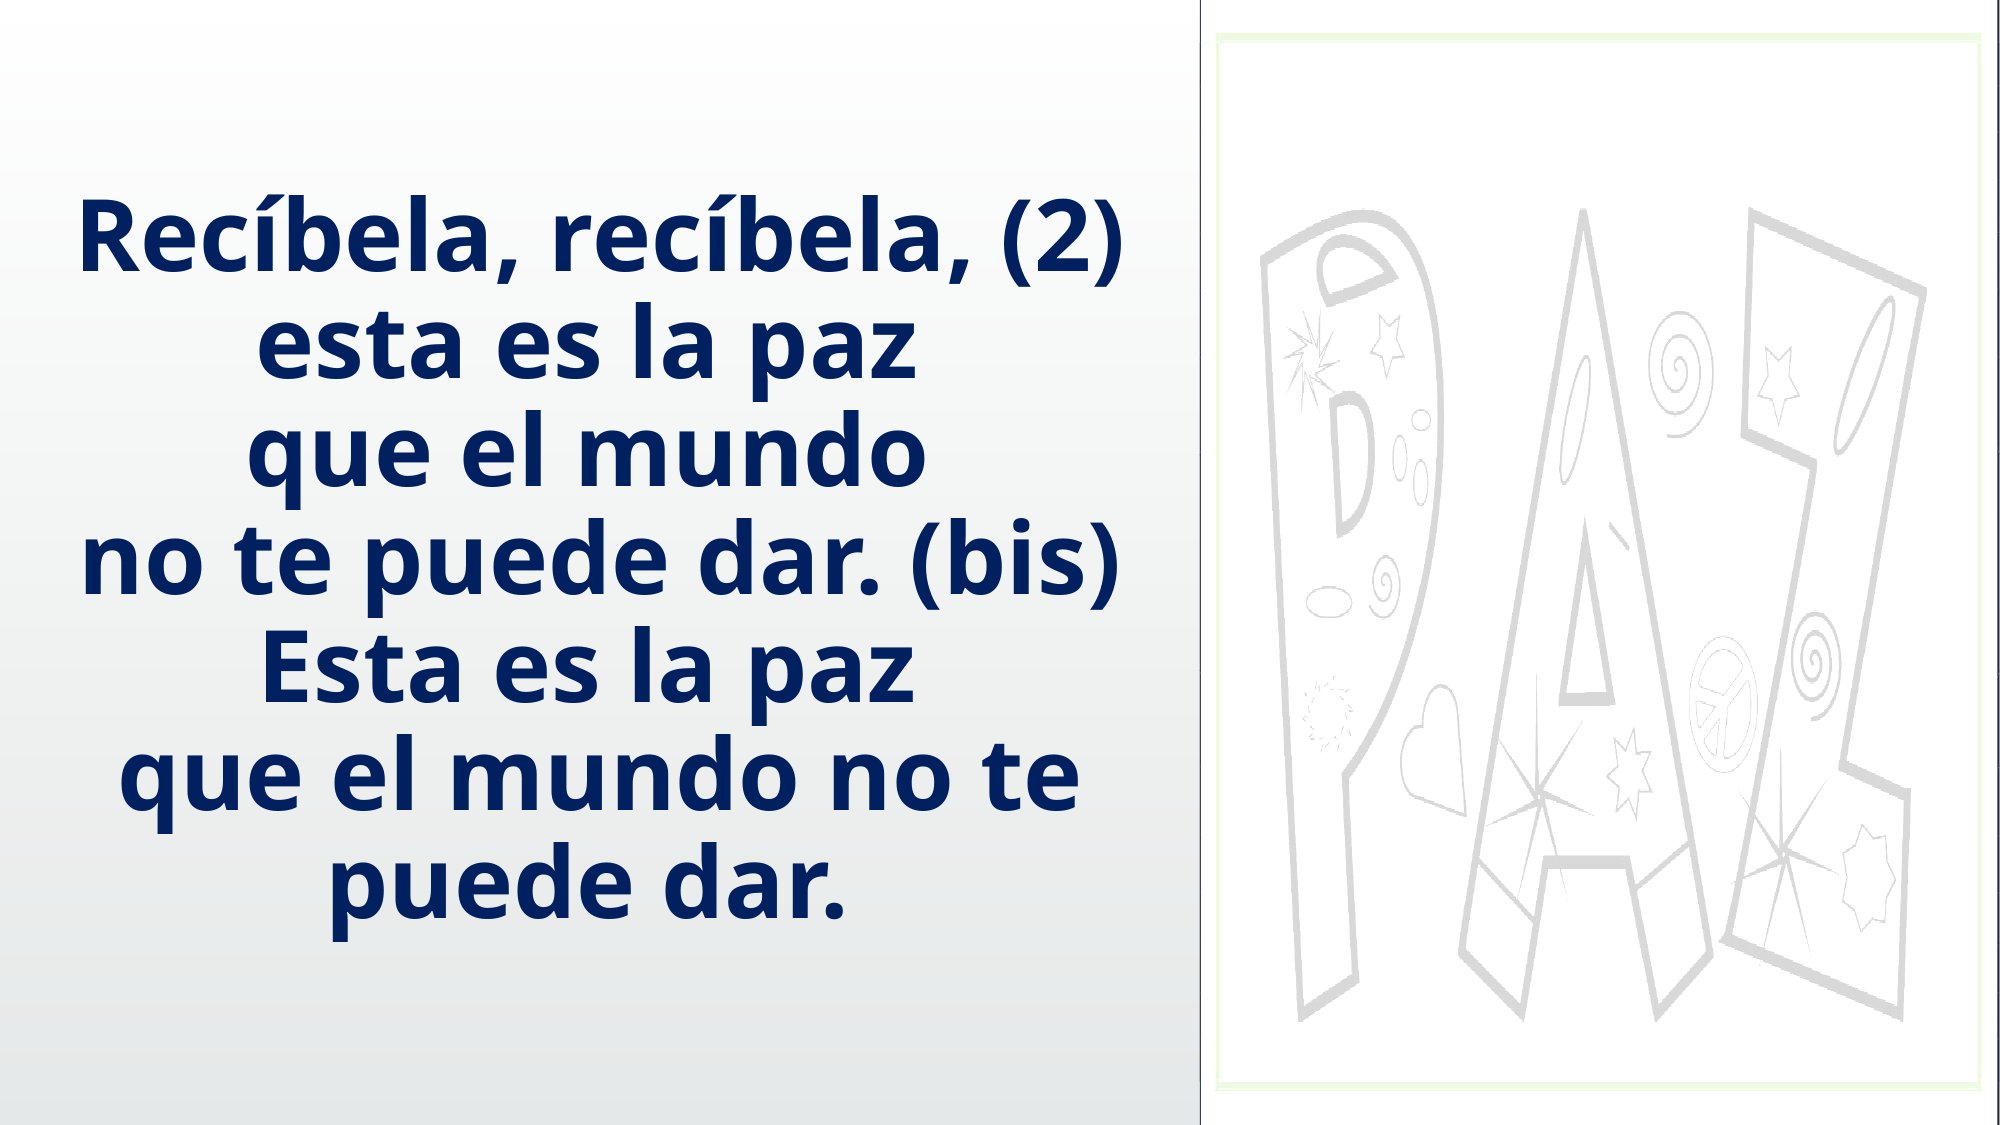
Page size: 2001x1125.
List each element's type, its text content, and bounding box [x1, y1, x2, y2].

picture [1200, 0, 1998, 1125]
title Recíbela, recíbela, (2) esta es la paz que el mundo no te puede dar. (bis) Esta es la paz que el mundo no te puede dar. [0, 0, 1200, 1125]
